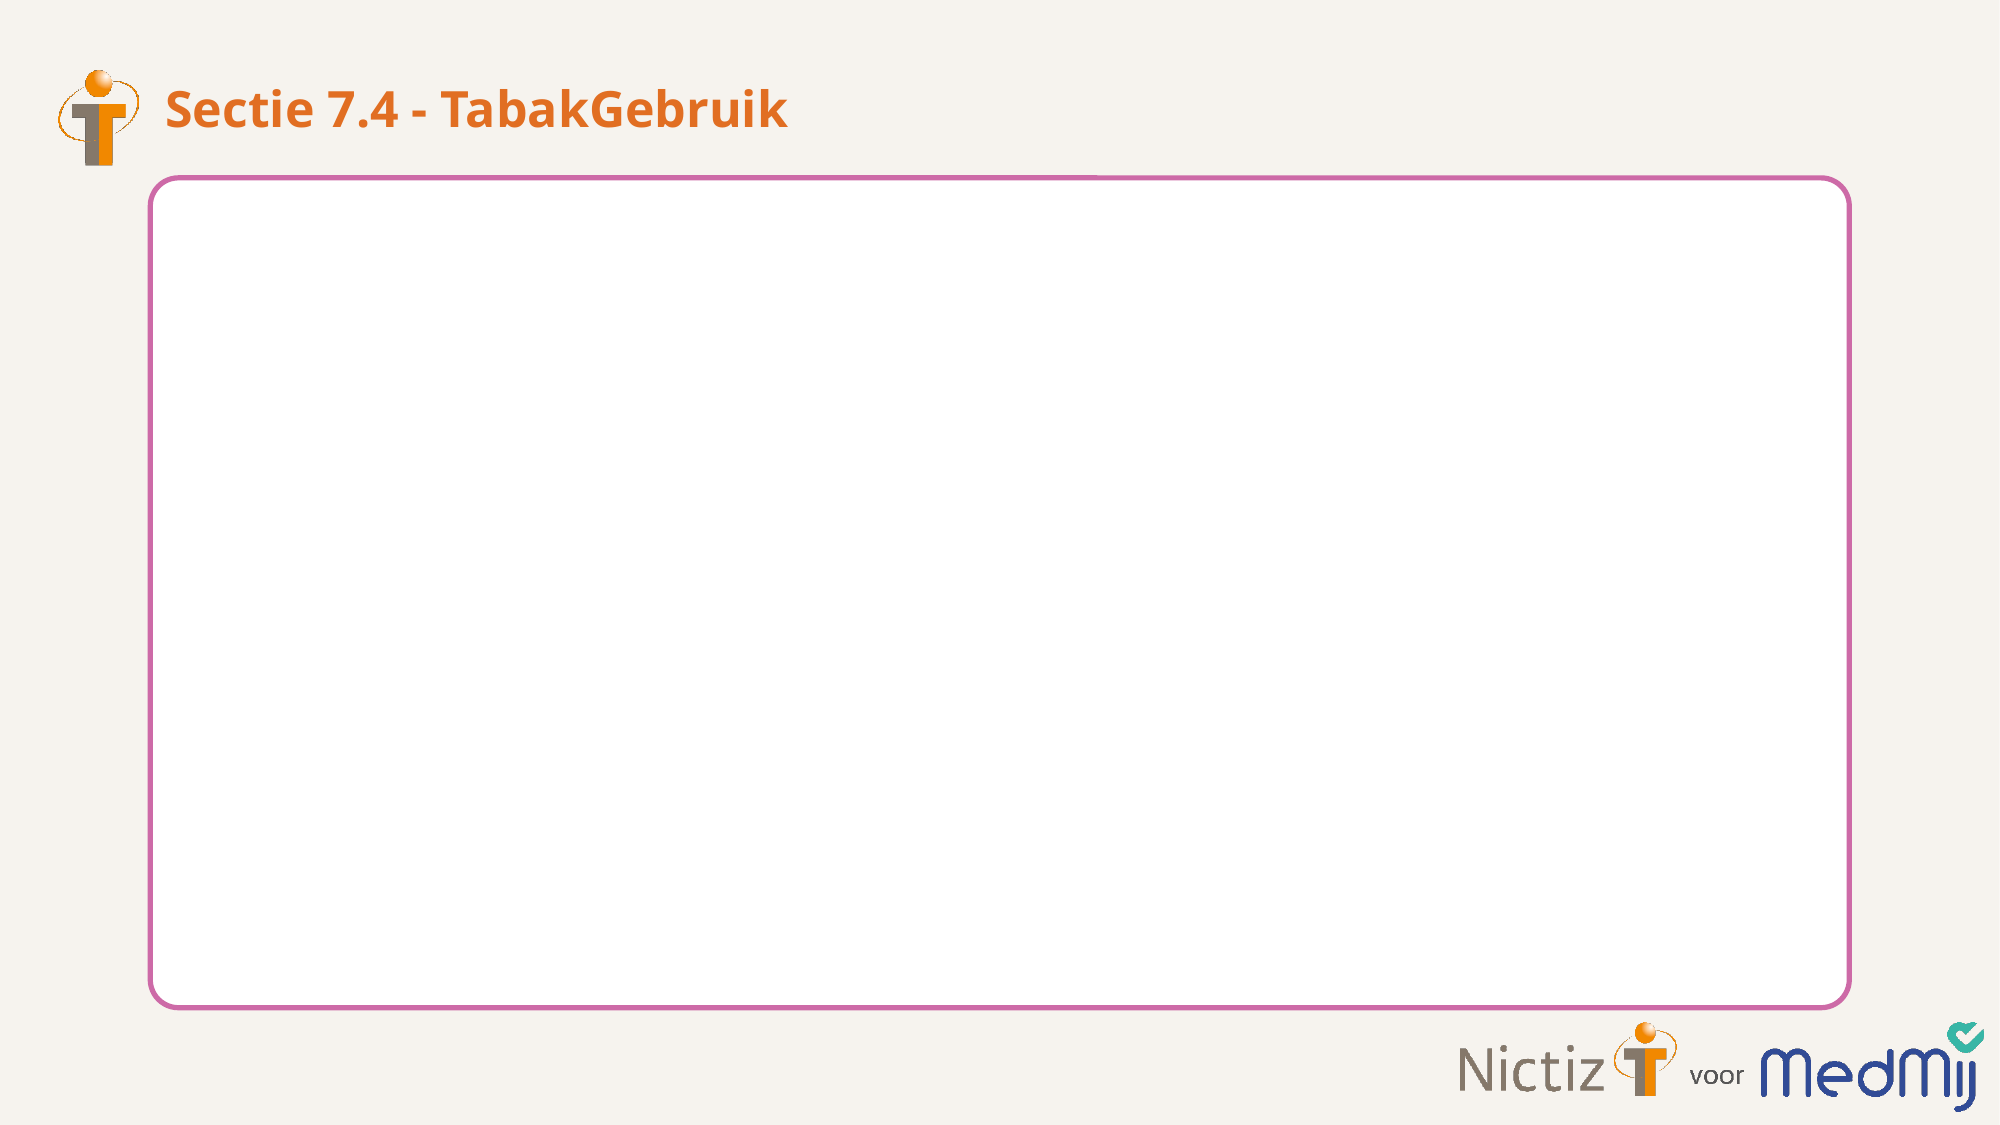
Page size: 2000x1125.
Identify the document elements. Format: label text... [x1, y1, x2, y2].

title Sectie 7.4 - TabakGebruik [150, 76, 1850, 165]
picture [50, 66, 151, 187]
picture [1457, 1019, 1988, 1113]
